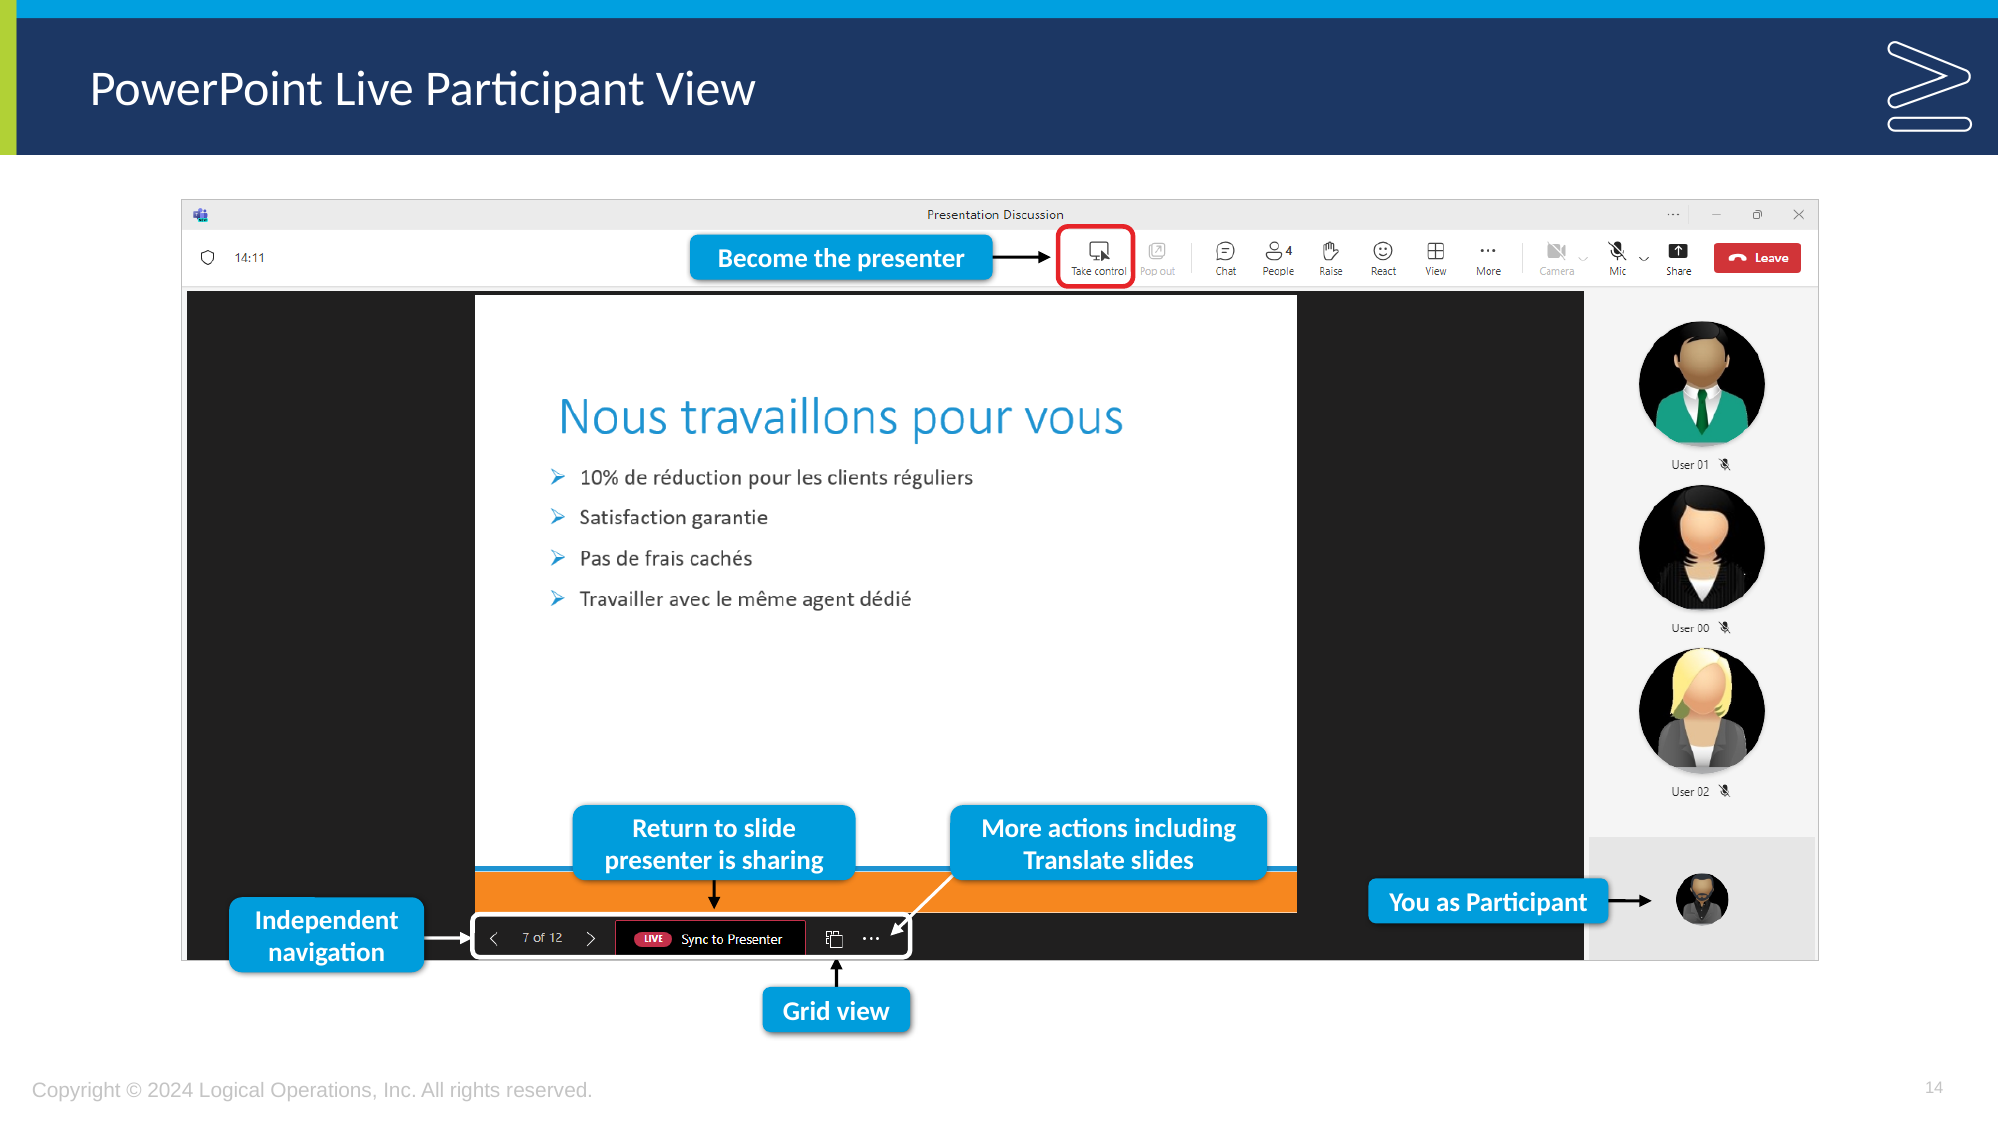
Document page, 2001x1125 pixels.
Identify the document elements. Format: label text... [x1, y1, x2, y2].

picture [1850, 19, 1998, 155]
slide_number 14 [1491, 1057, 1959, 1118]
picture [0, 0, 74, 155]
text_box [180, 198, 1820, 1033]
title PowerPoint Live Participant View [74, 16, 1850, 155]
